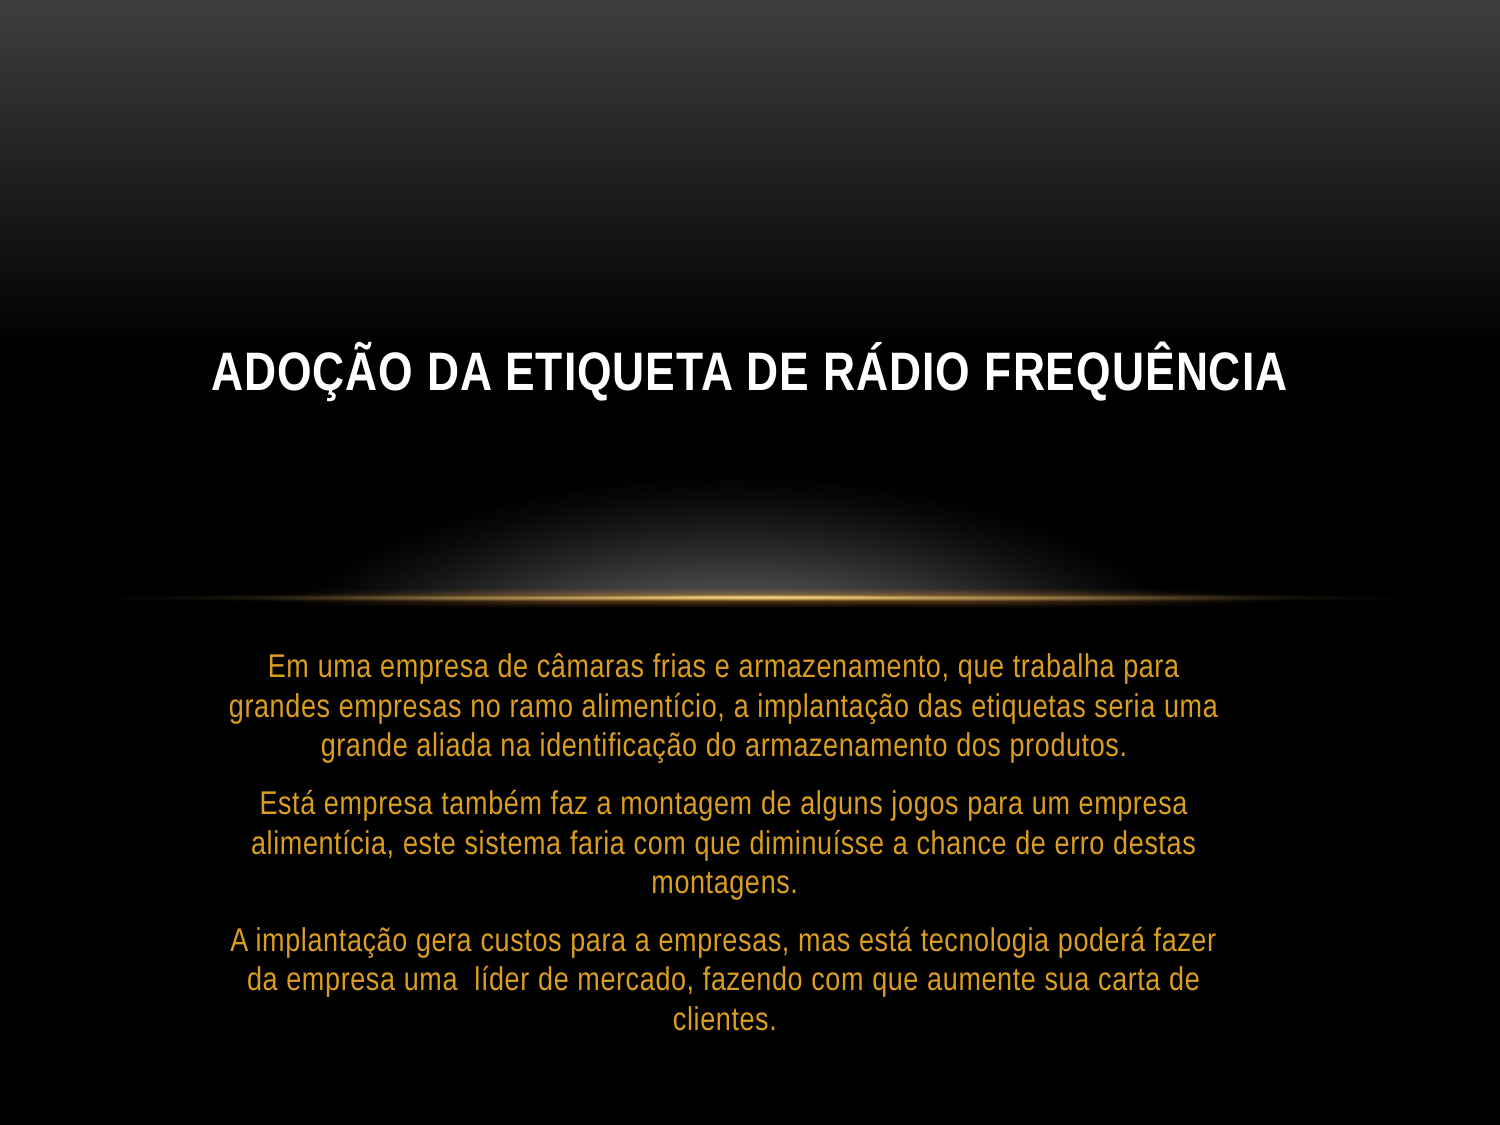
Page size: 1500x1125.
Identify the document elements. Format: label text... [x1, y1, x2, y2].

title Adoção da etiqueta de rádio frequência [112, 172, 1388, 409]
picture [0, 0, 1500, 750]
subtitle Em uma empresa de câmaras frias e armazenamento, que trabalha para grandes empresas no ramo alimentício, a implantação das etiquetas seria uma grande aliada na identificação do armazenamento dos produtos. Está empresa também faz a montagem de alguns jogos para um empresa alimentícia, este sistema faria com que diminuísse a chance de erro destas montagens. A implantação gera custos para a empresas, mas está tecnologia poderá fazer da empresa uma líder de mercado, fazendo com que aumente sua carta de clientes. [200, 637, 1250, 1047]
